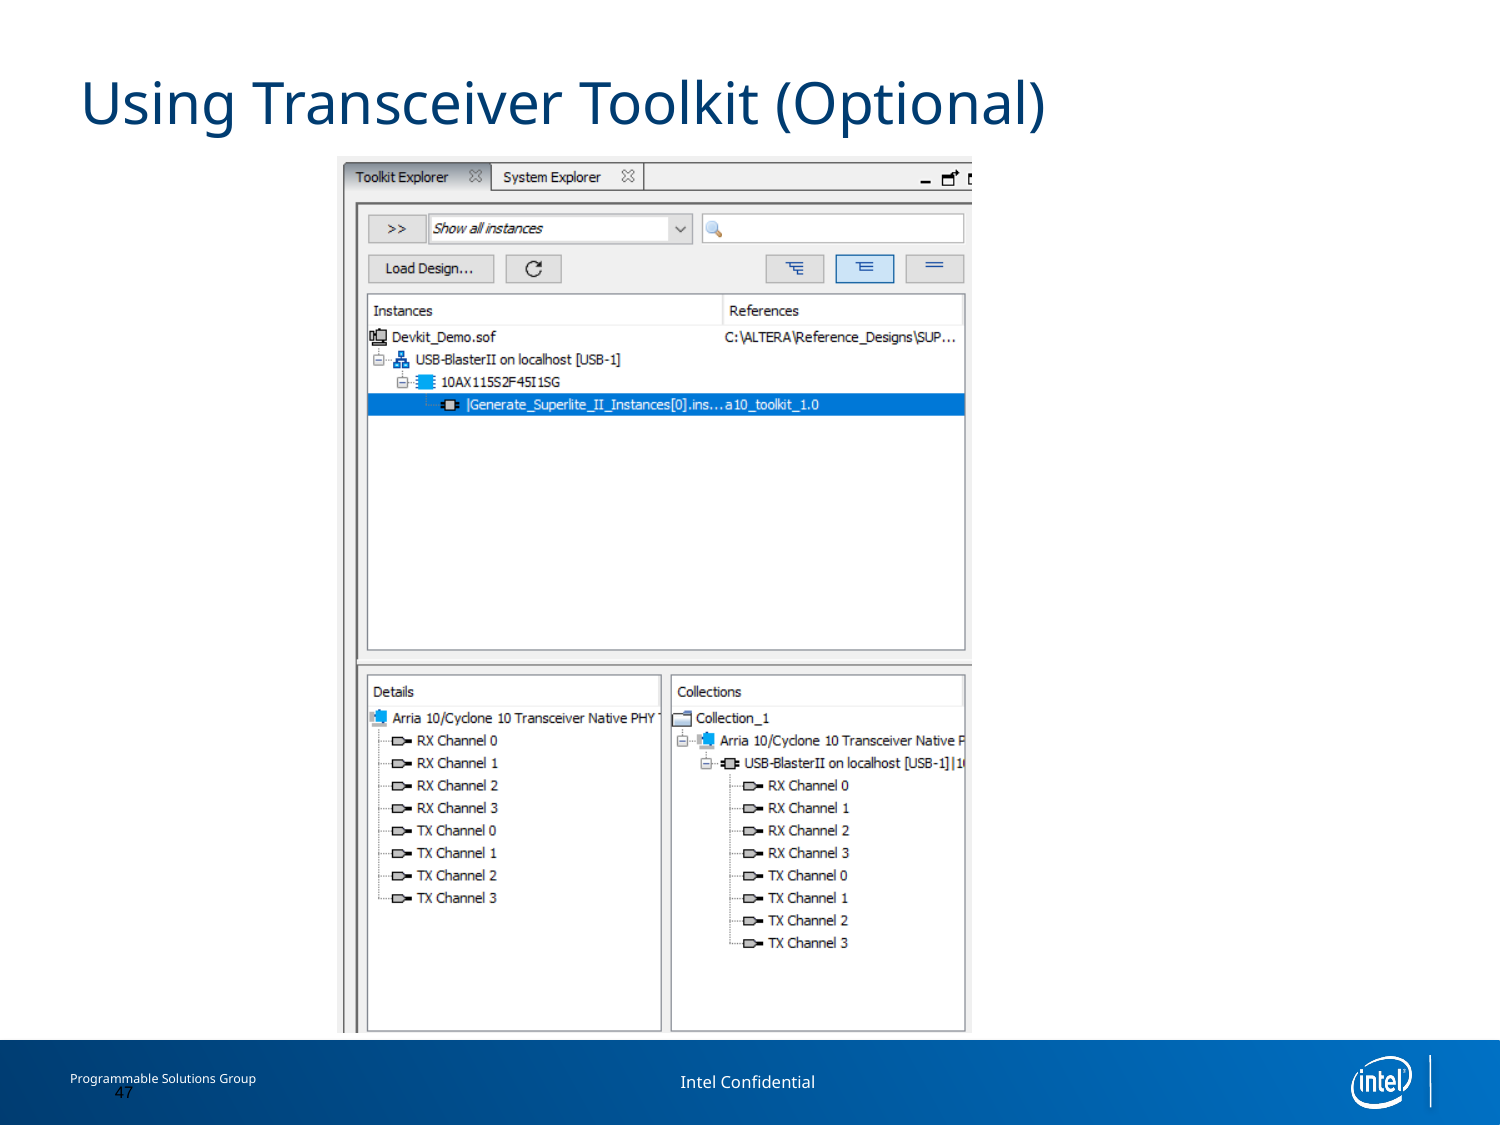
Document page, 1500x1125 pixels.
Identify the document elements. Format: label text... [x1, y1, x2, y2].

slide_number 47 [19, 1069, 134, 1116]
picture [1351, 1056, 1412, 1109]
picture [337, 156, 973, 1034]
title Using Transceiver Toolkit (Optional) [80, 65, 1458, 194]
